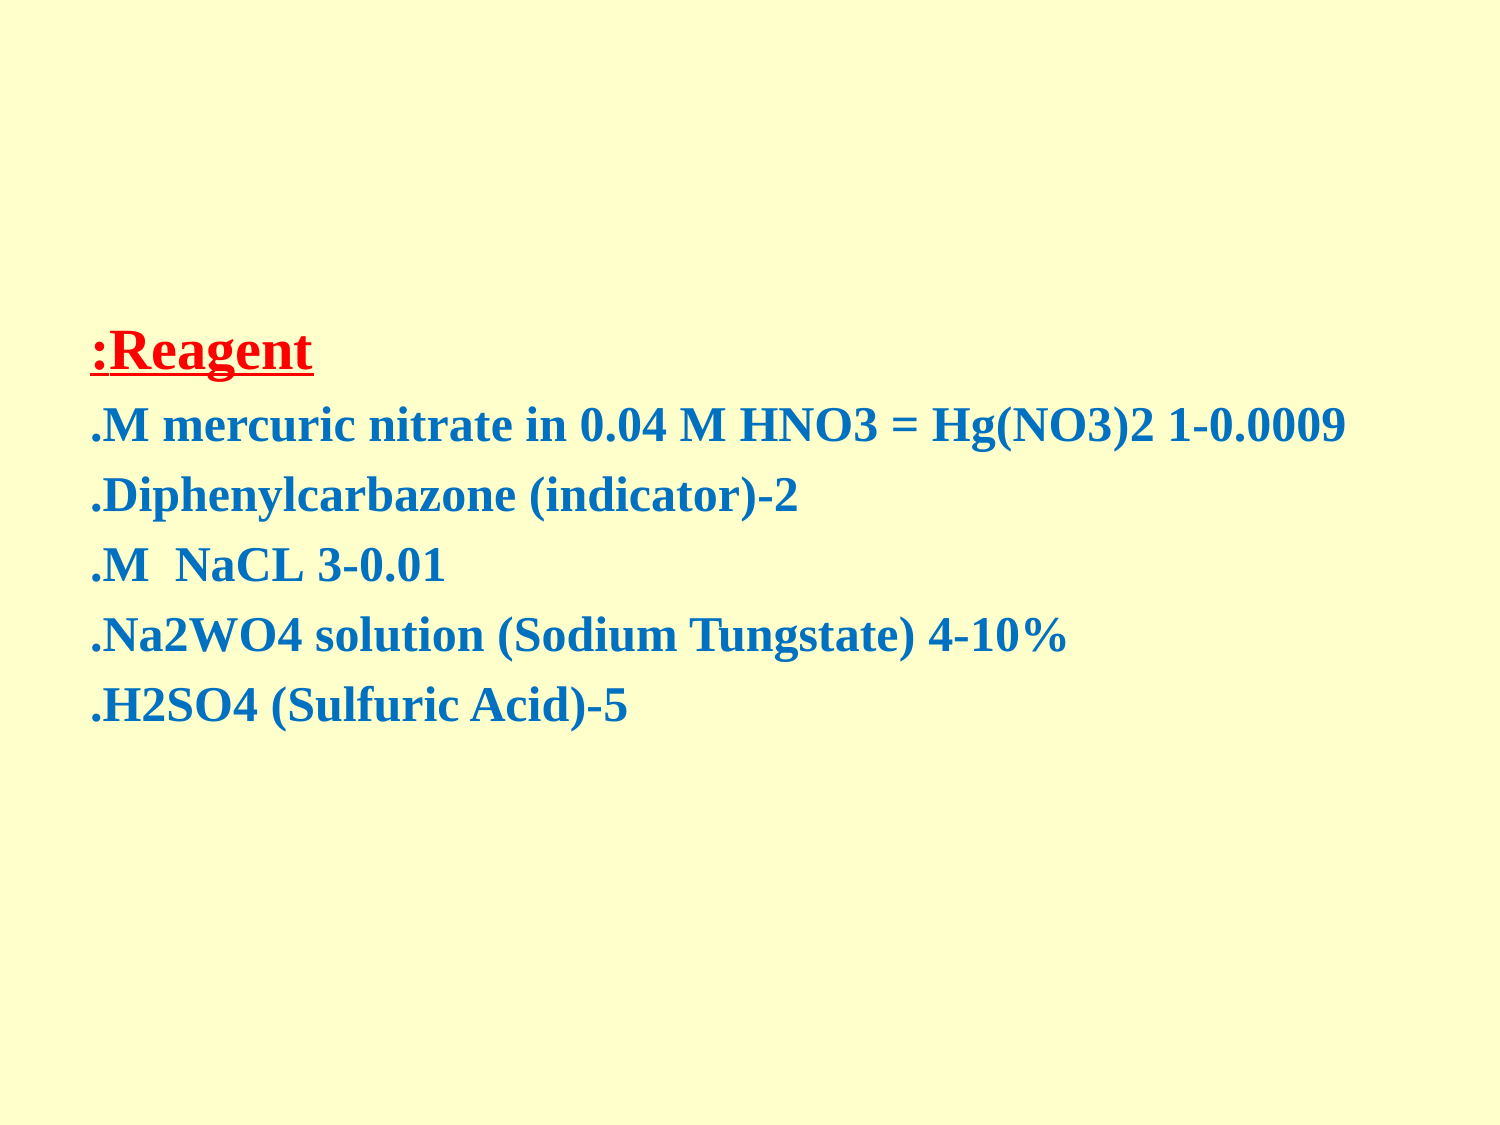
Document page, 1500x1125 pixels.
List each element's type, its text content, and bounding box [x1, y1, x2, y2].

list Reagent: 1-0.0009 M mercuric nitrate in 0.04 M HNO3 = Hg(NO3)2. 2-Diphenylcarbazone (indicator). 3-0.01 M NaCL. 4-10% Na2WO4 solution (Sodium Tungstate). 5-H2SO4 (Sulfuric Acid). [75, 140, 1425, 1005]
